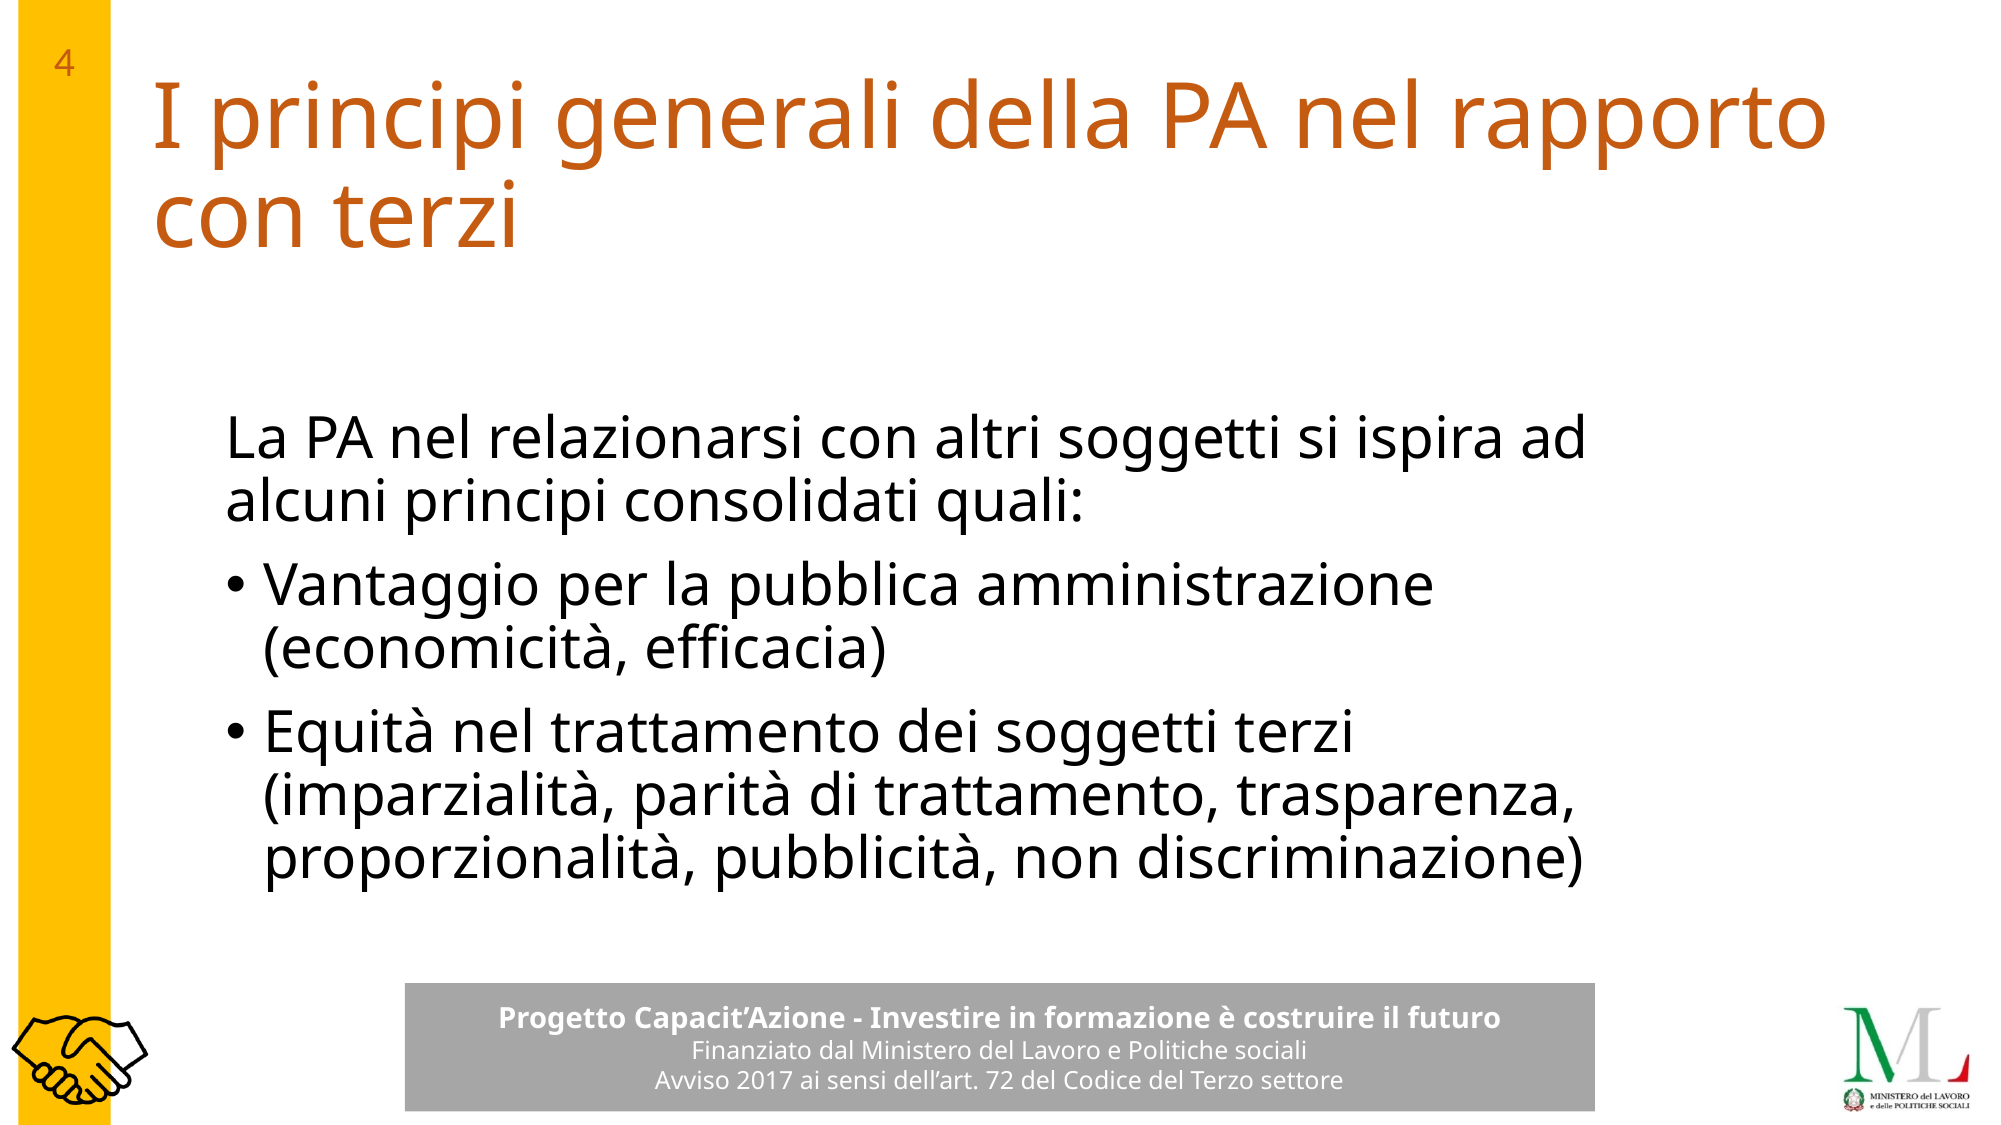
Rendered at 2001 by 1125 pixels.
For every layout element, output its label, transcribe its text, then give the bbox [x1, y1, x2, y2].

picture [1826, 1006, 1987, 1112]
slide_number 4 [1911, 1057, 1995, 1118]
title I principi generali della PA nel rapporto con terzi [137, 59, 1957, 278]
list La PA nel relazionarsi con altri soggetti si ispira ad alcuni principi consolidati quali: Vantaggio per la pubblica amministrazione (economicità, efficacia) Equità nel trattamento dei soggetti terzi (imparzialità, parità di trattamento, trasparenza, proporzionalità, pubblicità, non discriminazione) [210, 401, 1711, 1014]
picture [10, 1009, 149, 1109]
